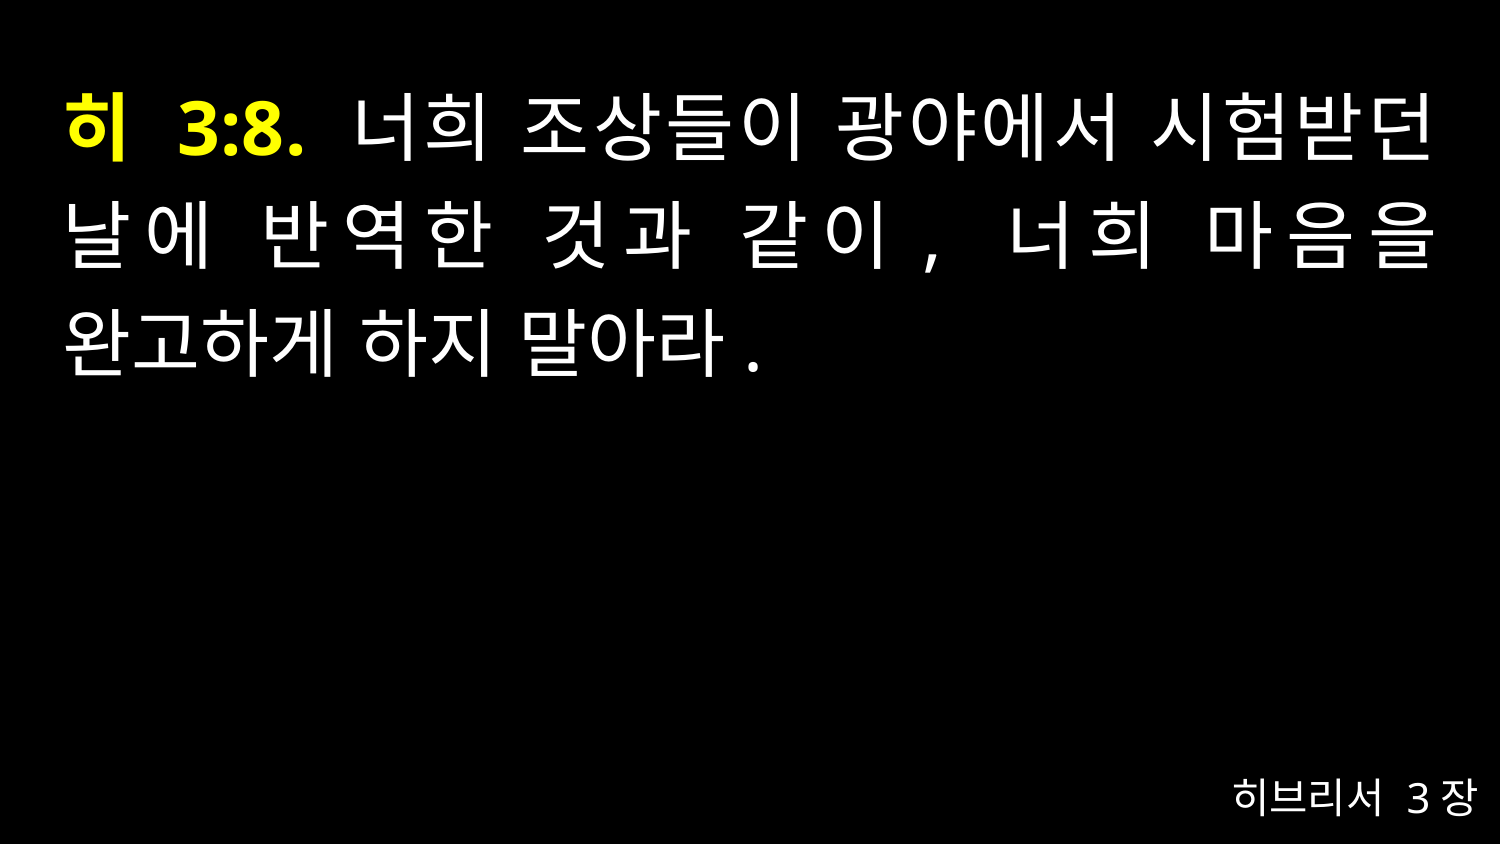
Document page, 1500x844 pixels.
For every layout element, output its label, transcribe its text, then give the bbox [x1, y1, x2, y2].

title 히 3:8. 너희 조상들이 광야에서 시험받던 날에 반역한 것과 같이, 너희 마음을 완고하게 하지 말아라. [0, 0, 1500, 844]
subtitle 히브리서 3장 [916, 770, 1500, 844]
